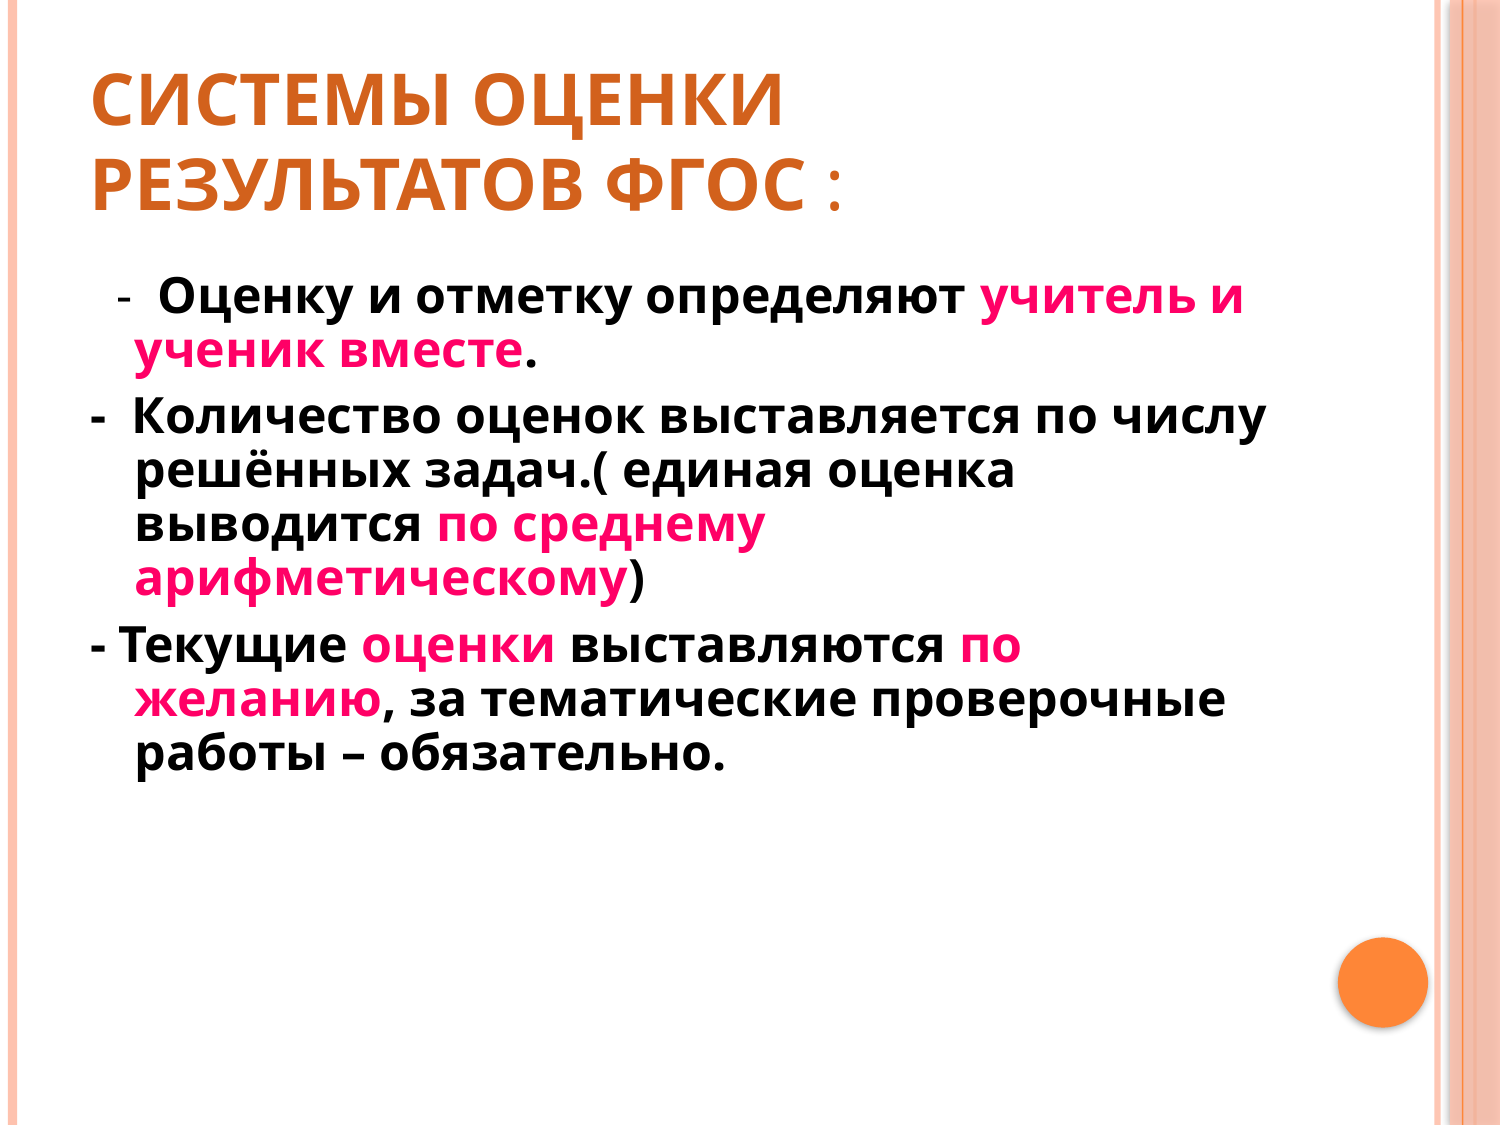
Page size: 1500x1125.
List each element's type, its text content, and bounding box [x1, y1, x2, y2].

list - Оценку и отметку определяют учитель и ученик вместе. - Количество оценок выставляется по числу решённых задач.( единая оценка выводится по среднему арифметическому) - Текущие оценки выставляются по желанию, за тематические проверочные работы – обязательно. [74, 262, 1301, 1063]
title Системы оценки результатов ФГОС : [75, 45, 1300, 233]
